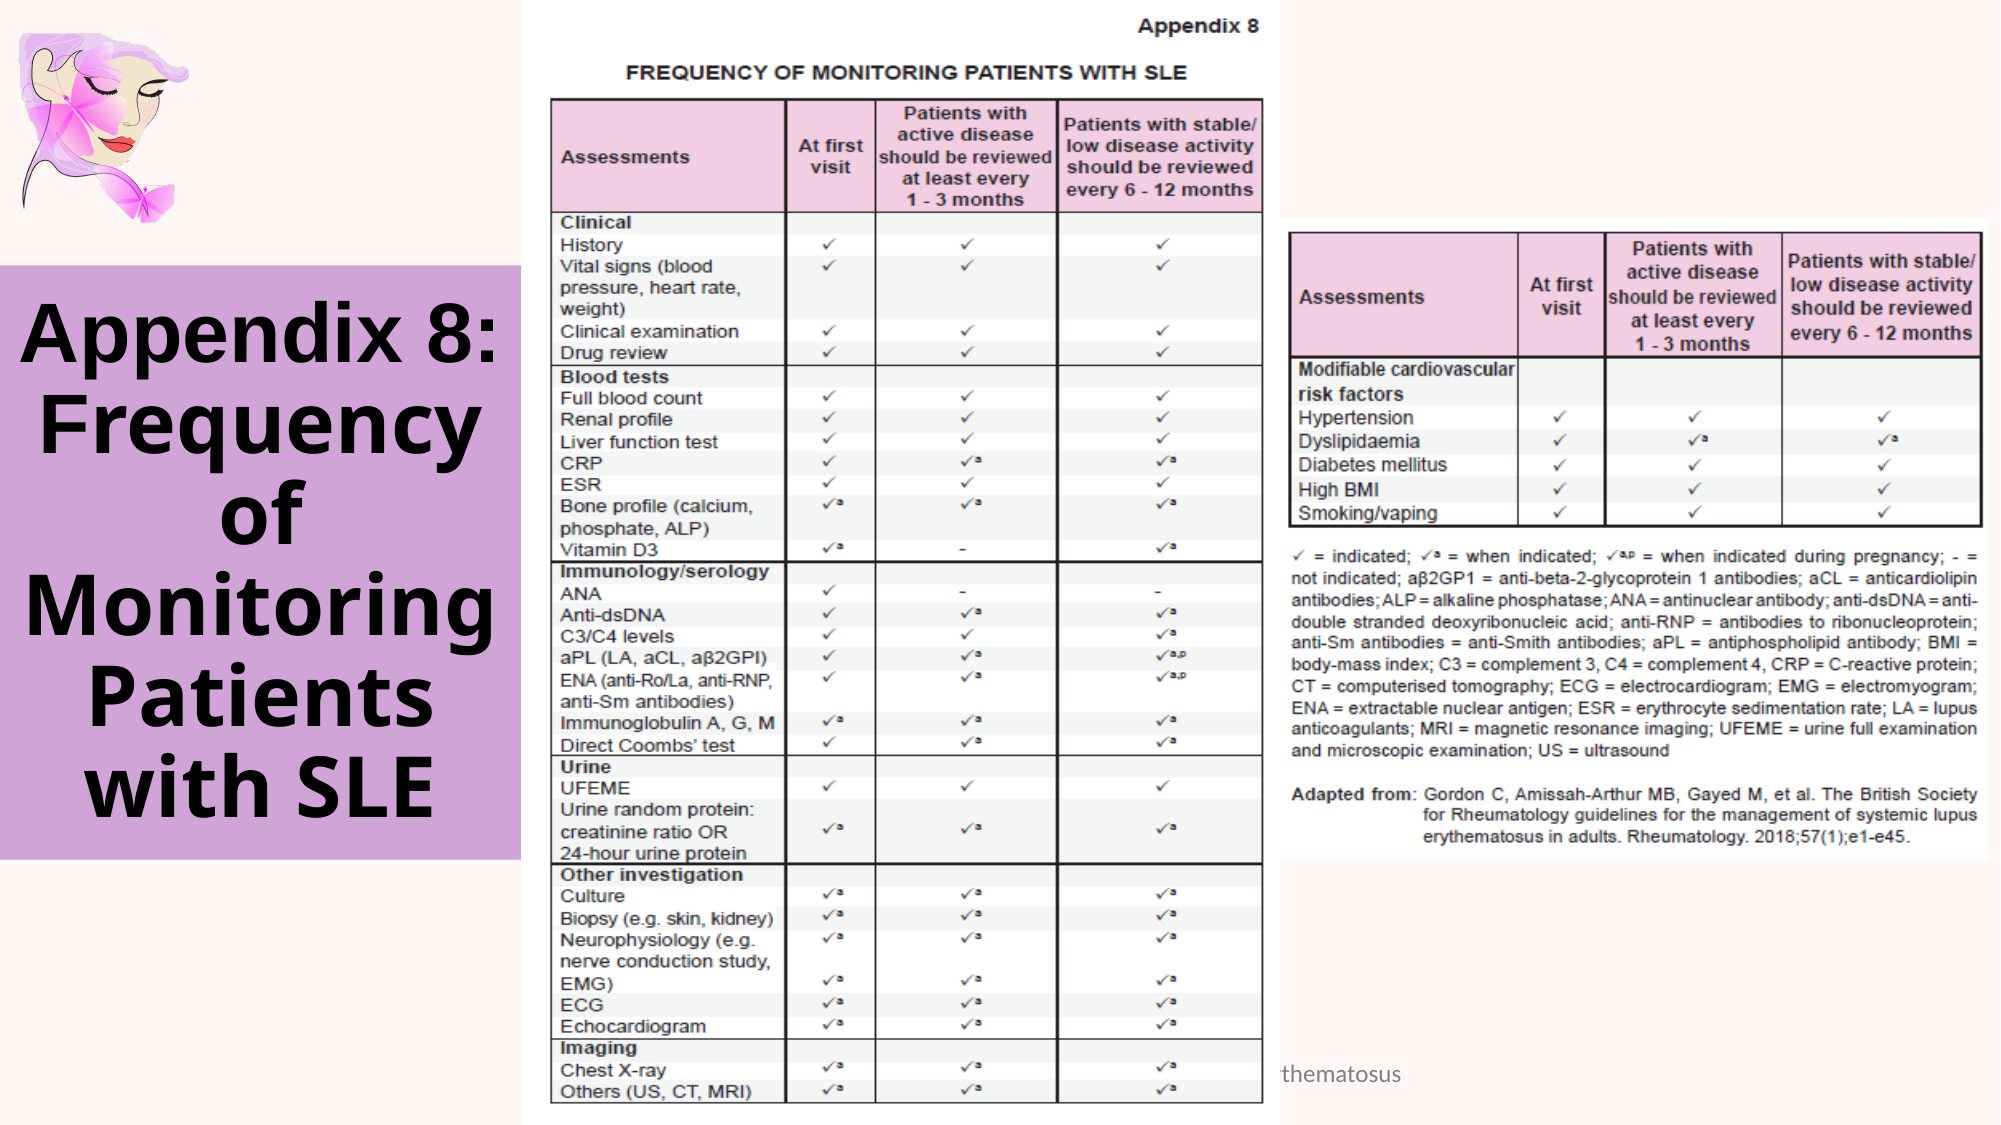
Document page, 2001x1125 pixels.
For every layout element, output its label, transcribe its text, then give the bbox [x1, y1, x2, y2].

title Appendix 8: Frequency of Monitoring Patients with SLE [0, 265, 521, 860]
picture [521, 0, 1988, 1125]
picture [0, 10, 210, 248]
